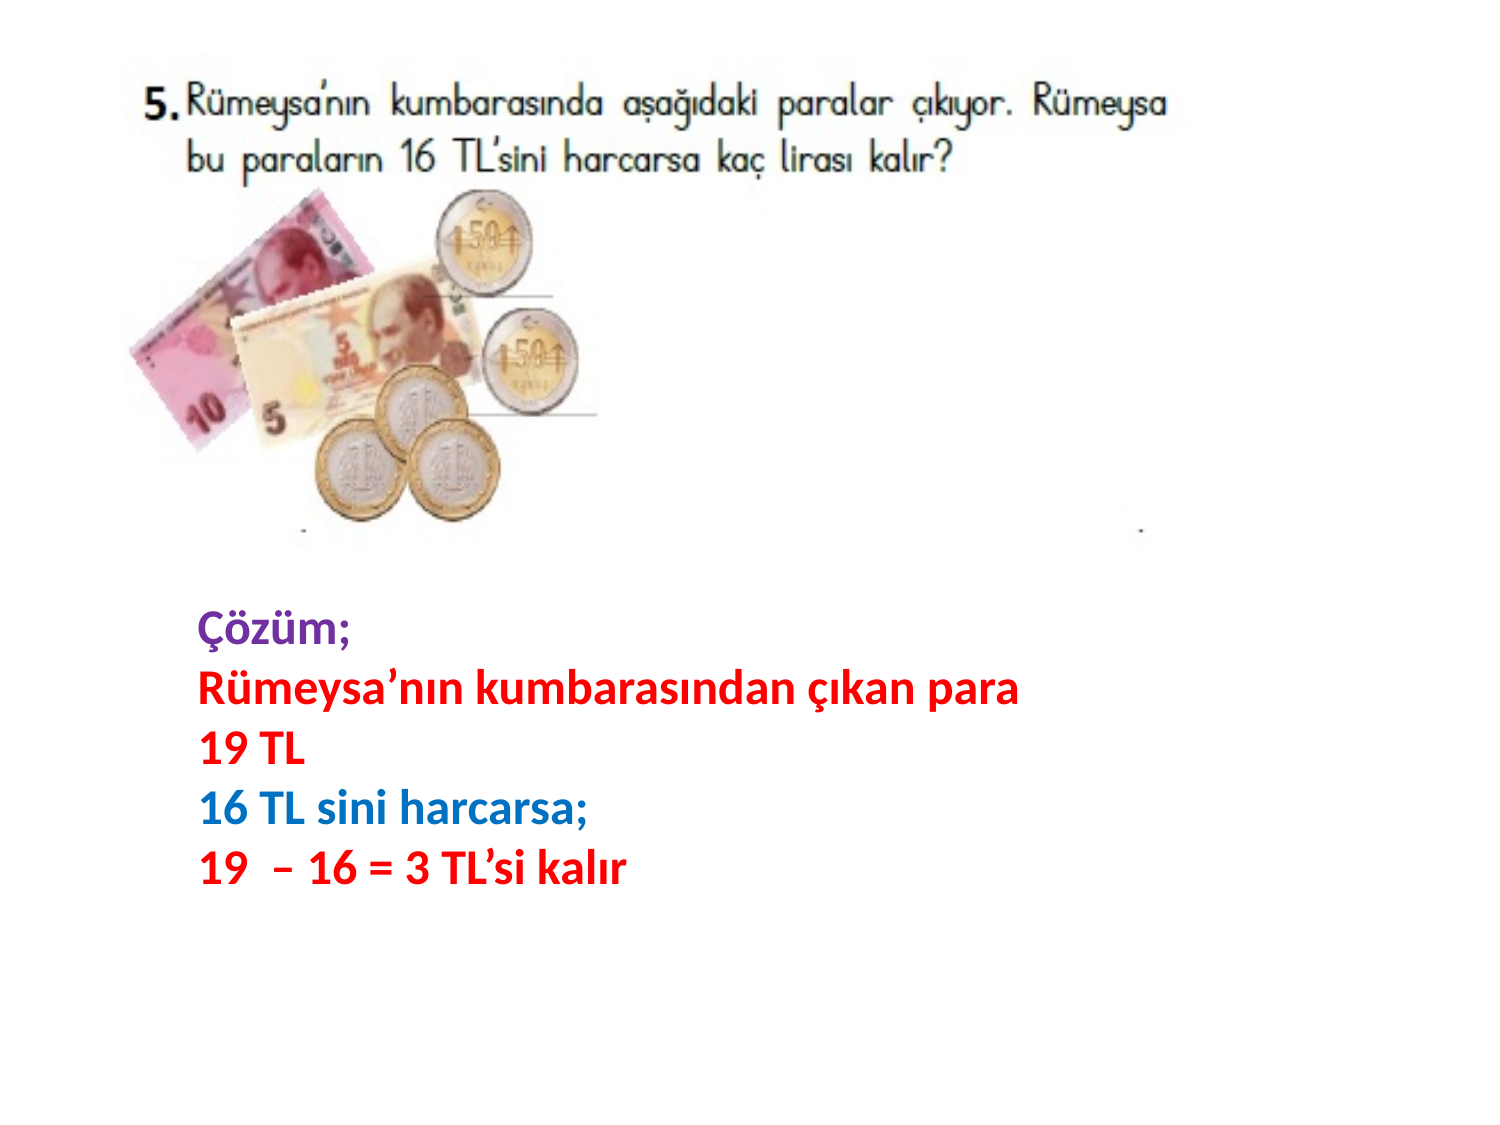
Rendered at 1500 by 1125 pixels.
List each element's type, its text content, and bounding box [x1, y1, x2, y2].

picture [123, 54, 1269, 587]
text_box Çözüm; Rümeysa’nın kumbarasından çıkan para 19 TL 16 TL sini harcarsa; 19 – 16 = 3 TL’si kalır [182, 596, 1069, 903]
